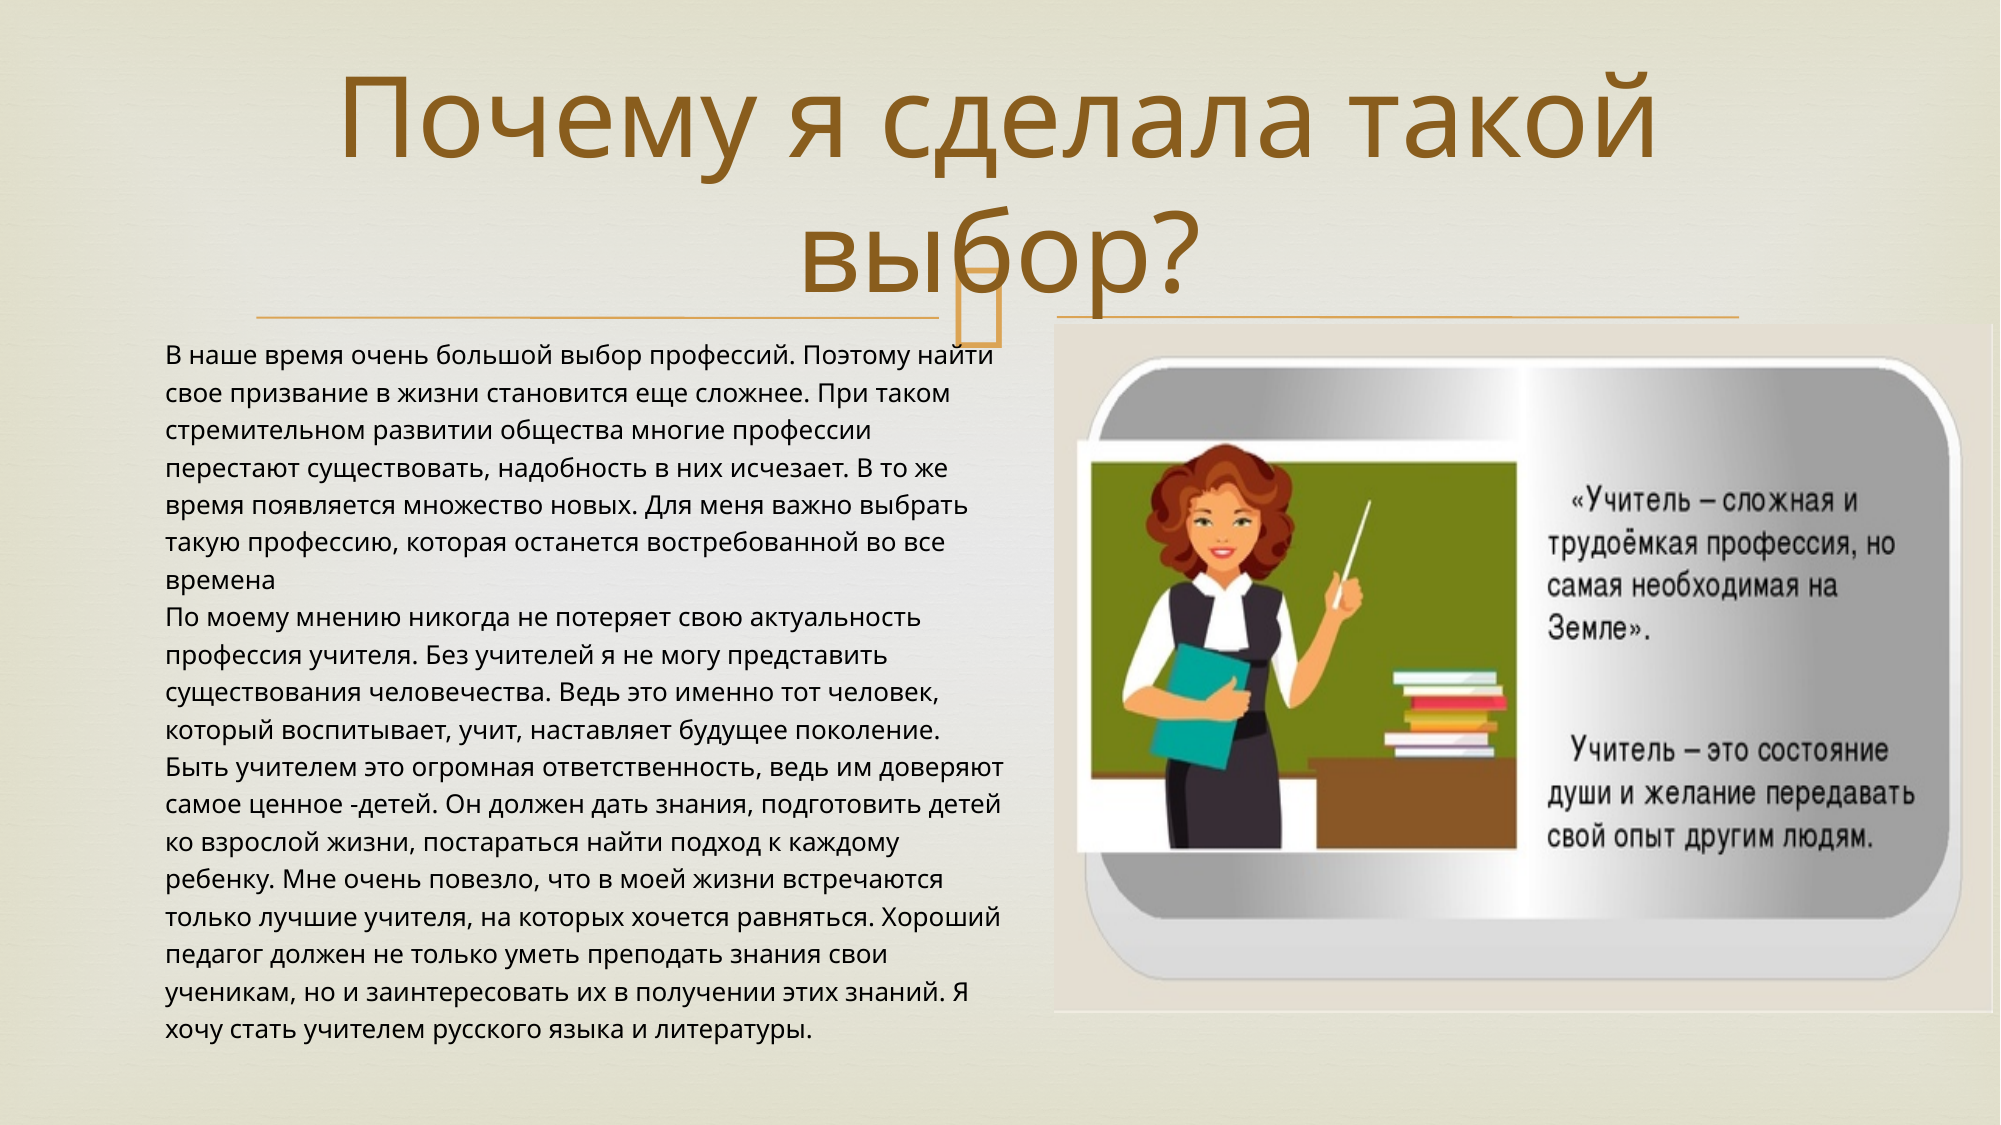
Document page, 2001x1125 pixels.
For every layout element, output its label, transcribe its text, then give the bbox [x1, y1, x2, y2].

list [1053, 324, 1993, 1013]
title Почему я сделала такой выбор? [150, 93, 1848, 267]
list В наше время очень большой выбор профессий. Поэтому найти свое призвание в жизни становится еще сложнее. При таком стремительном развитии общества многие профессии перестают существовать, надобность в них исчезает. В то же время появляется множество новых. Для меня важно выбрать такую профессию, которая останется востребованной во все времена По моему мнению никогда не потеряет свою актуальность профессия учителя. Без учителей я не могу представить существования человечества. Ведь это именно тот человек, который воспитывает, учит, наставляет будущее поколение. Быть учителем это огромная ответственность, ведь им доверяют самое ценное -детей. Он должен дать знания, подготовить детей ко взрослой жизни, постараться найти подход к каждому ребенку. Мне очень повезло, что в моей жизни встречаются только лучшие учителя, на которых хочется равняться. Хороший педагог должен не только уметь преподать знания свои ученикам, но и заинтересовать их в получении этих знаний. Я хочу стать учителем русского языка и литературы. [150, 324, 1025, 1075]
